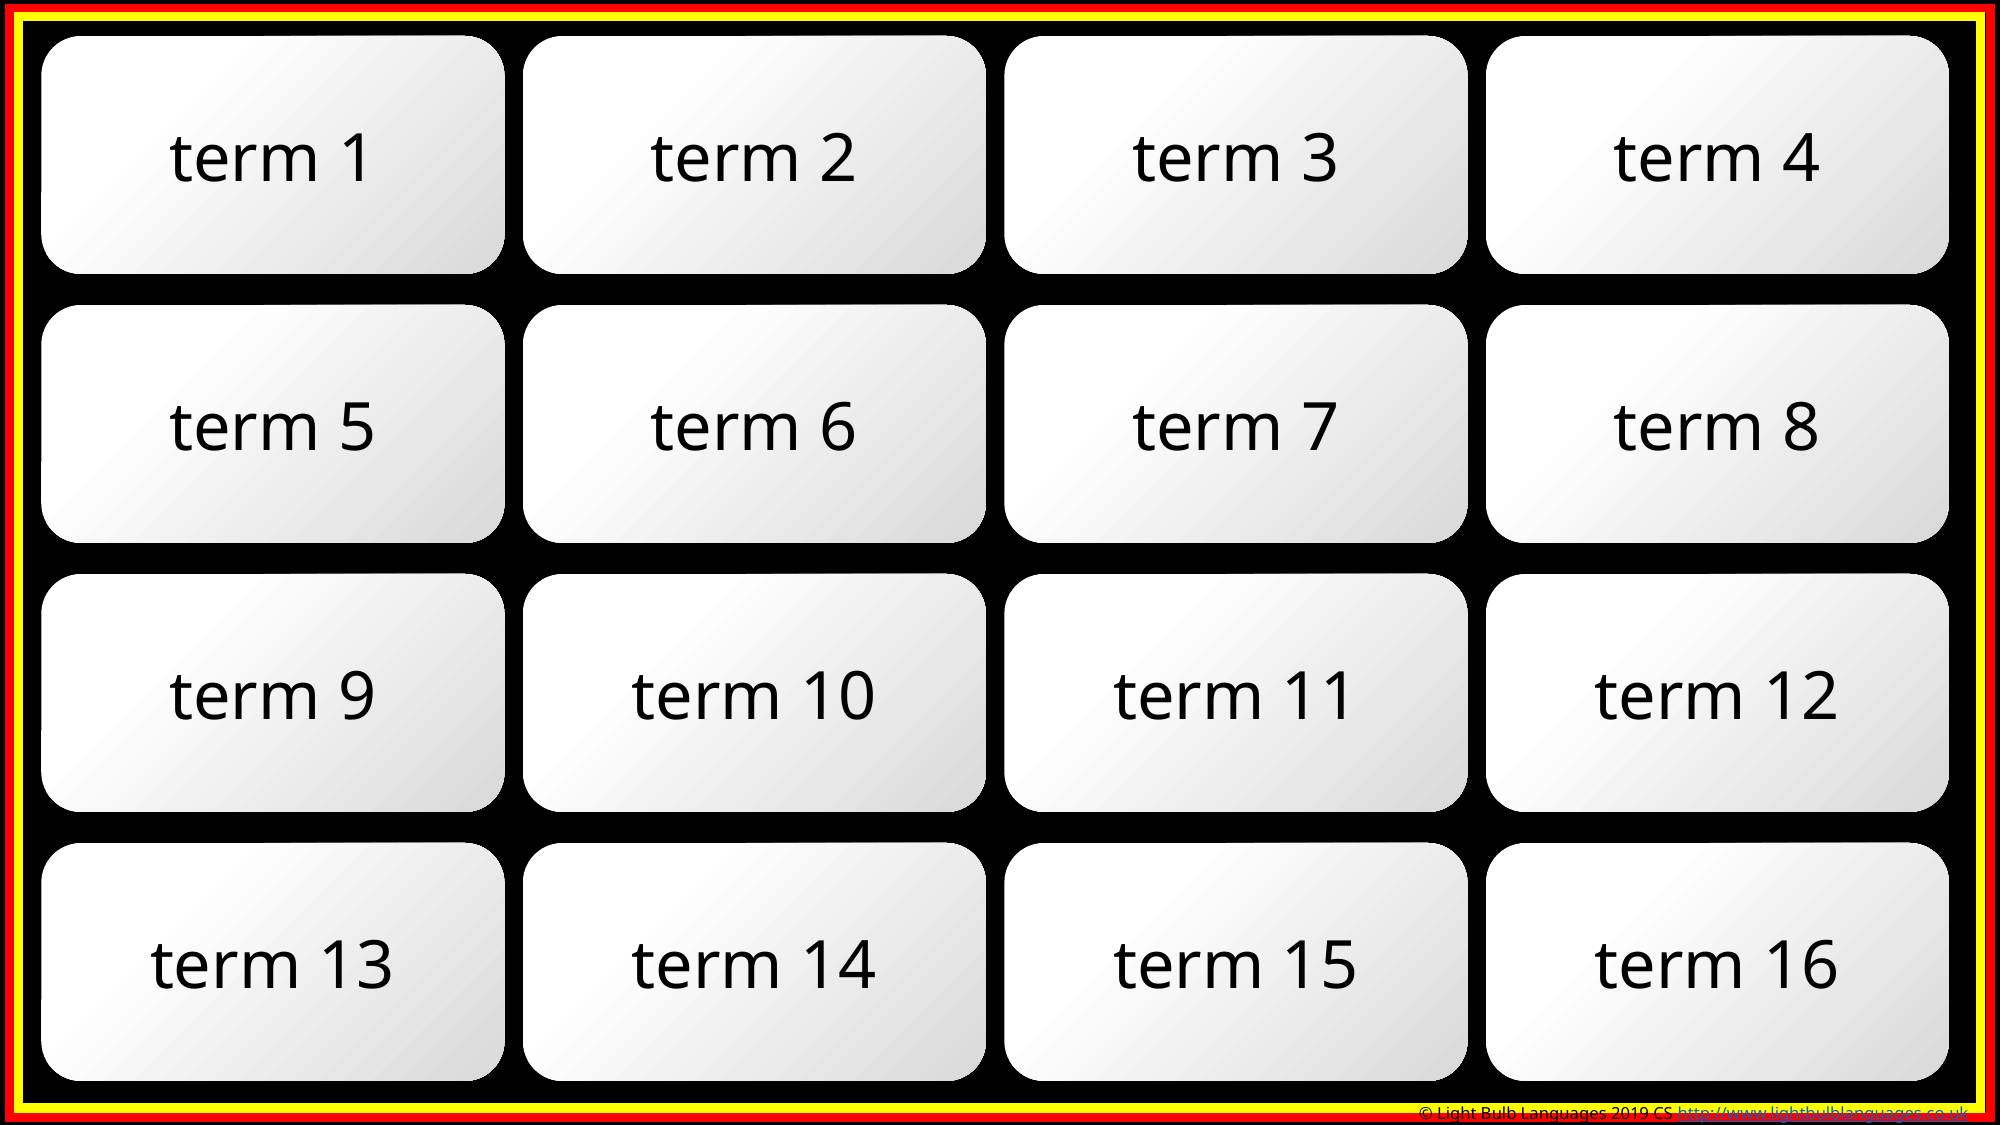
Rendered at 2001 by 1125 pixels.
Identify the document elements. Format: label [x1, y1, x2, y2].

text_box [0, 0, 2000, 1125]
